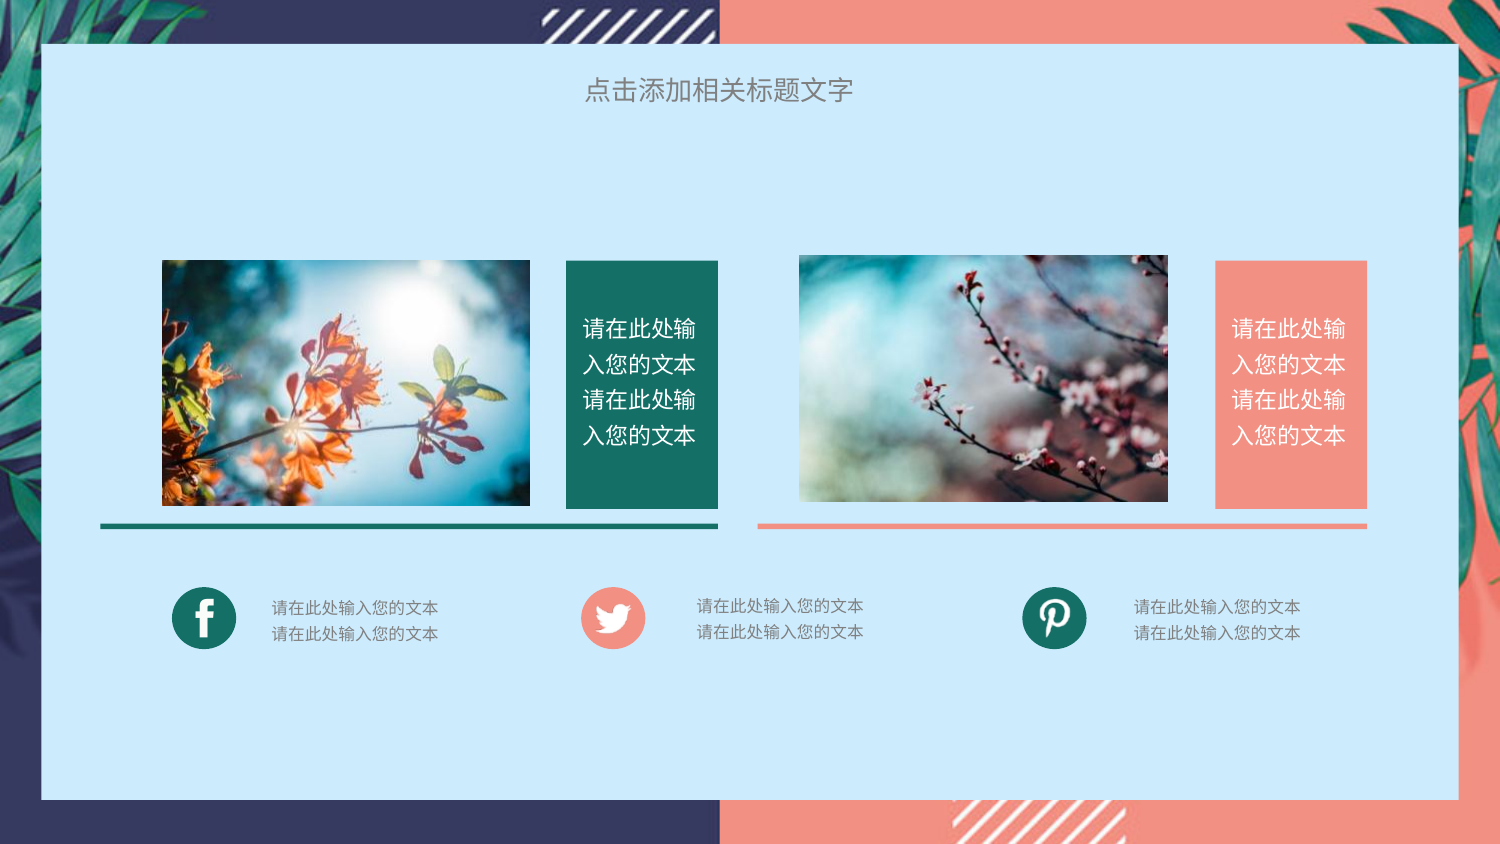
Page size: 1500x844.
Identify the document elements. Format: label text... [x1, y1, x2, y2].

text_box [1022, 586, 1087, 650]
text_box 请在此处输入您的文本 请在此处输入您的文本 [1210, 301, 1368, 454]
text_box 请在此处输入您的文本 请在此处输入您的文本 [631, 584, 929, 647]
text_box [98, 522, 720, 531]
text_box [564, 258, 720, 511]
text_box [1213, 258, 1369, 511]
text_box 请在此处输入您的文本 请在此处输入您的文本 [1087, 586, 1366, 648]
text_box [755, 522, 1369, 531]
text_box 请在此处输入您的文本 请在此处输入您的文本 [237, 587, 504, 649]
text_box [171, 586, 237, 650]
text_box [580, 586, 646, 650]
picture [0, 0, 1500, 844]
text_box 请在此处输入您的文本 请在此处输入您的文本 [560, 301, 718, 454]
